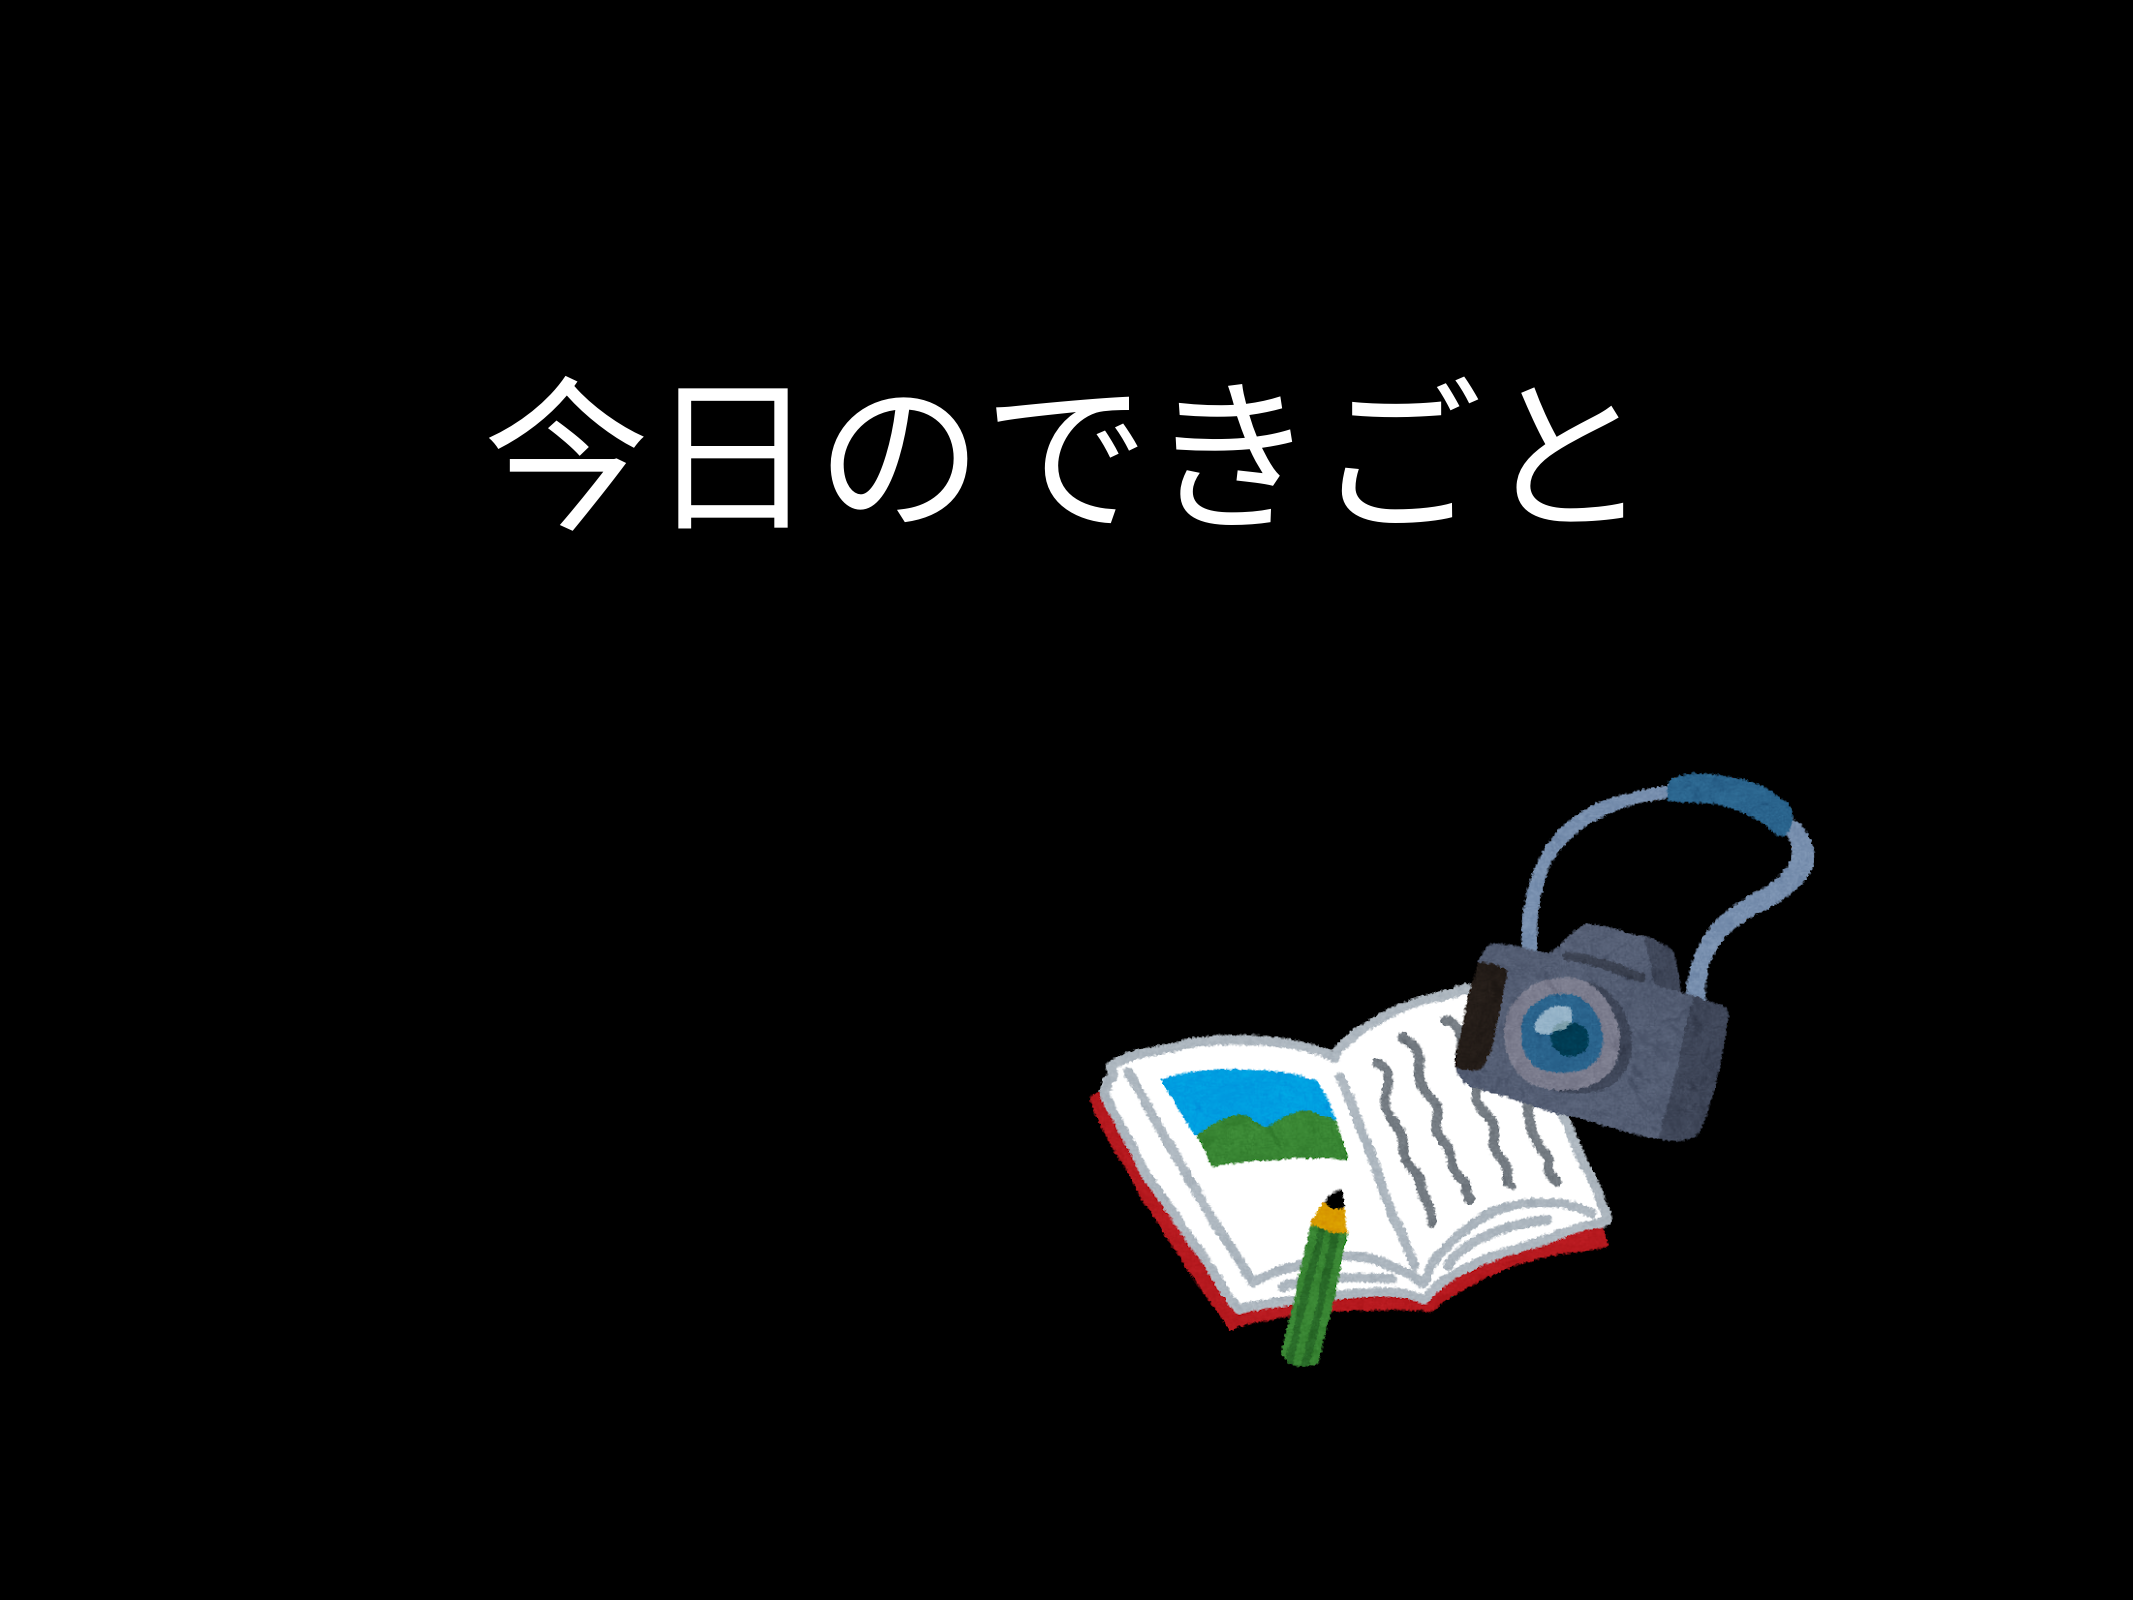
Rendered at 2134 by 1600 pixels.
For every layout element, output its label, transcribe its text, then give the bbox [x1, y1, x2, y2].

title 今日のできごと [207, 17, 1926, 561]
picture [1070, 755, 1837, 1387]
